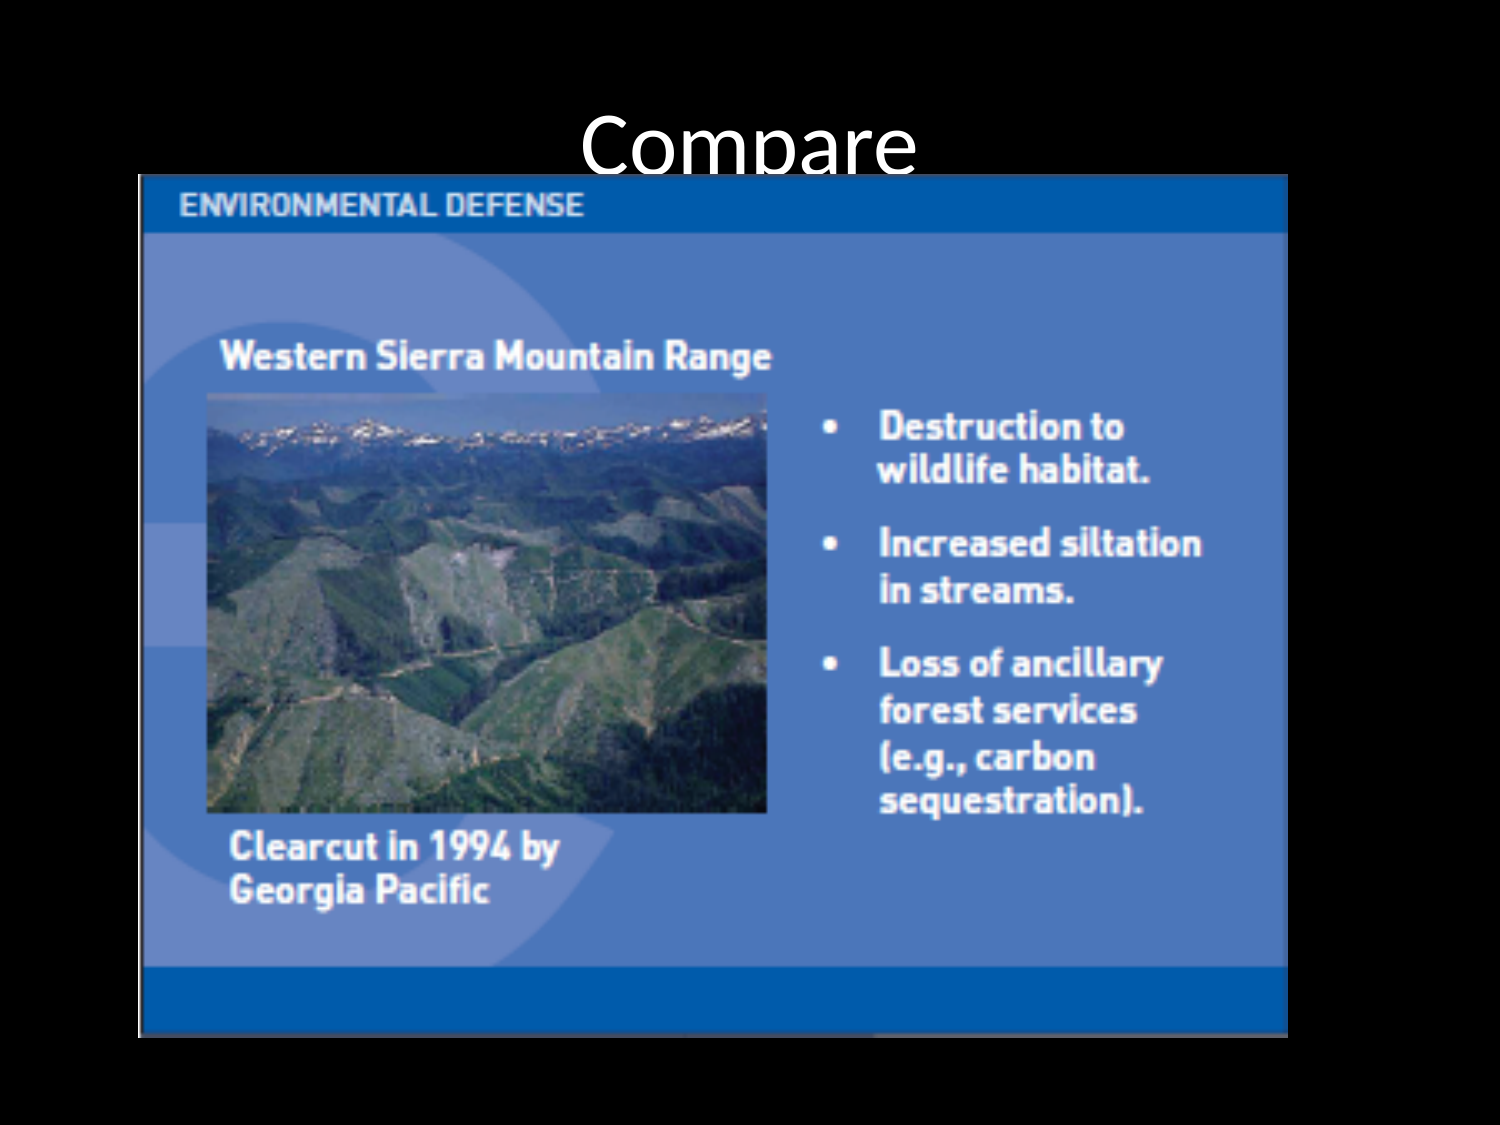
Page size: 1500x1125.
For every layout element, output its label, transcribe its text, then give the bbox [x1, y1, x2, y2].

title Compare [75, 45, 1425, 233]
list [138, 174, 1289, 1038]
